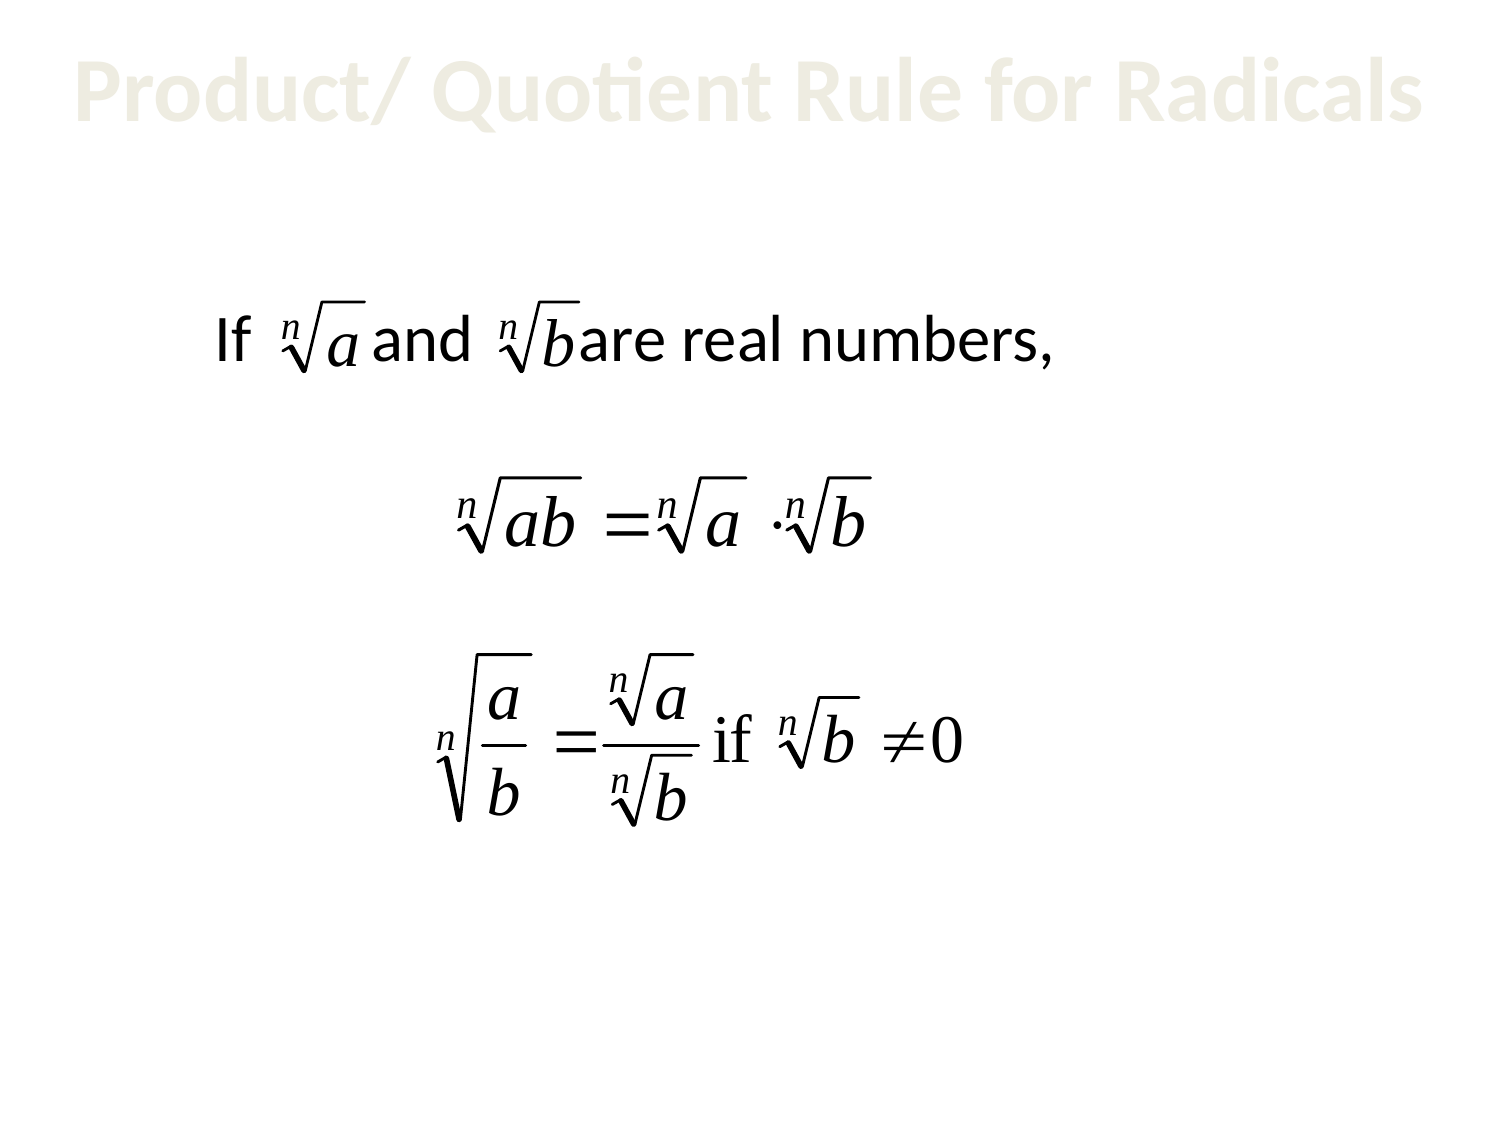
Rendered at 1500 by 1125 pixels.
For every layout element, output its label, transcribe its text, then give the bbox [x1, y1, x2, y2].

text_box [444, 462, 884, 571]
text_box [424, 637, 976, 842]
text_box Product/ Quotient Rule for Radicals [0, 35, 1500, 136]
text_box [199, 287, 1301, 390]
